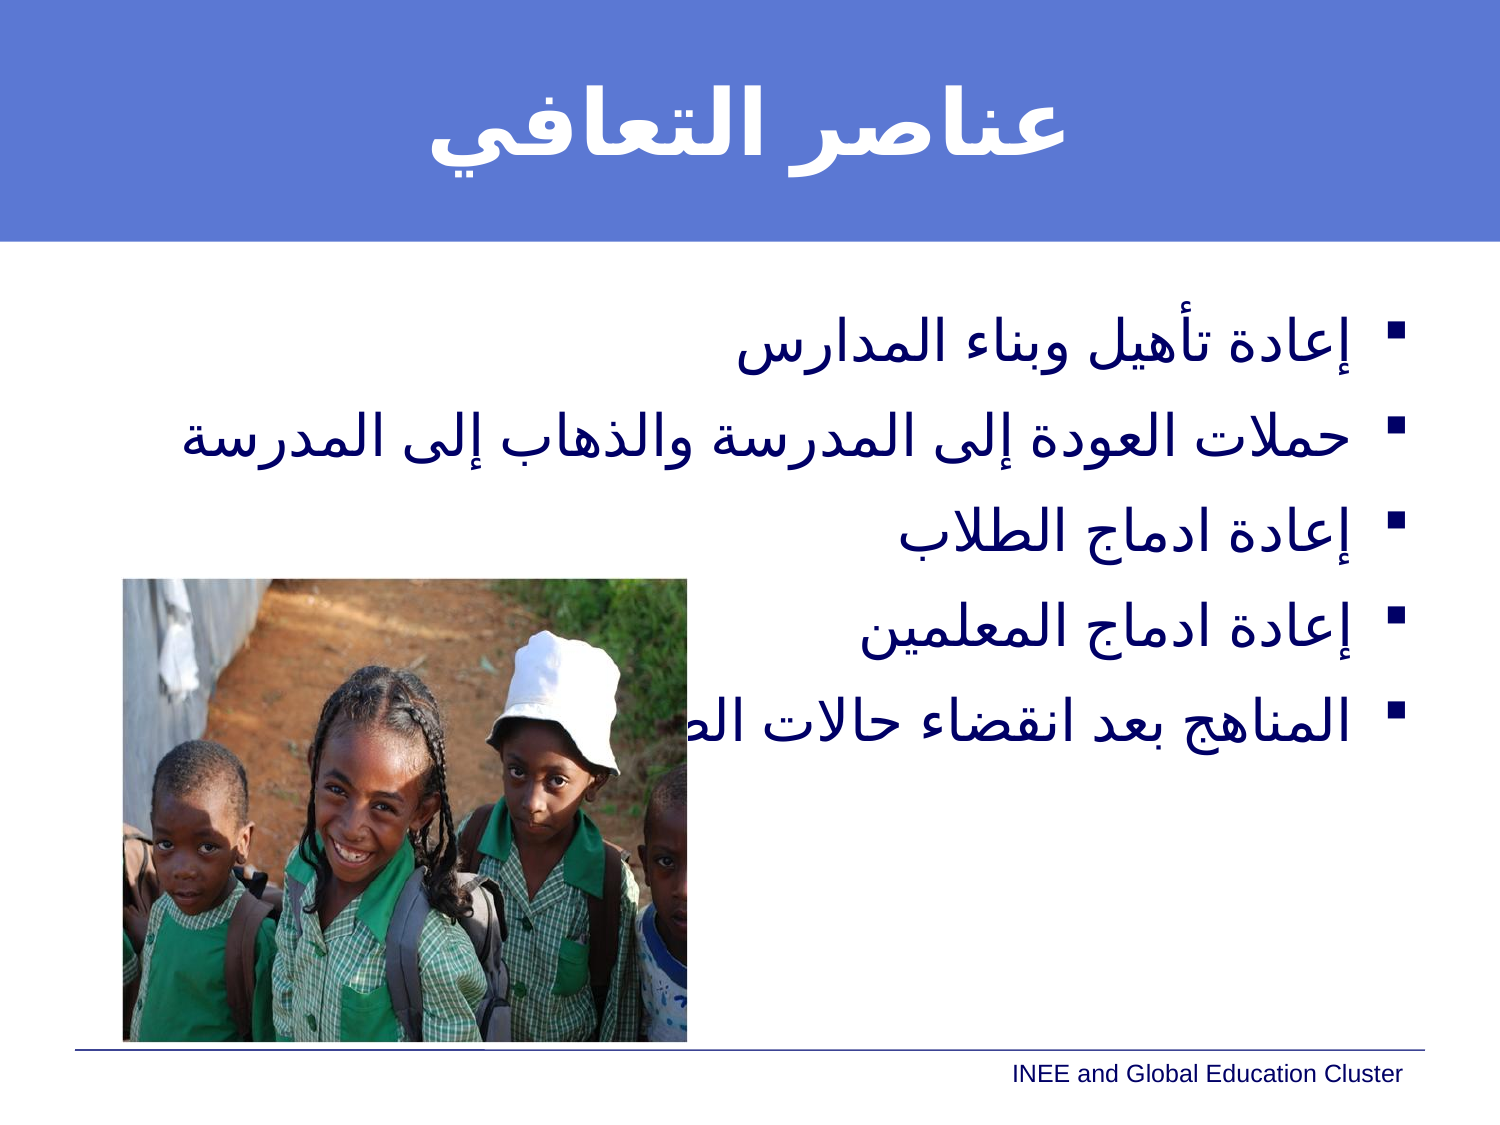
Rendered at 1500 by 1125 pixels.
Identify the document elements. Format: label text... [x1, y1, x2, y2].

list إعادة تأهيل وبناء المدارس حملات العودة إلى المدرسة والذهاب إلى المدرسة إعادة ادماج الطلاب إعادة ادماج المعلمين المناهج بعد انقضاء حالات الطوارئ [74, 295, 1426, 1006]
picture [121, 577, 688, 1043]
footer INEE and Global Education Cluster [75, 1049, 1427, 1103]
title عناصر التعافي [74, 24, 1426, 213]
